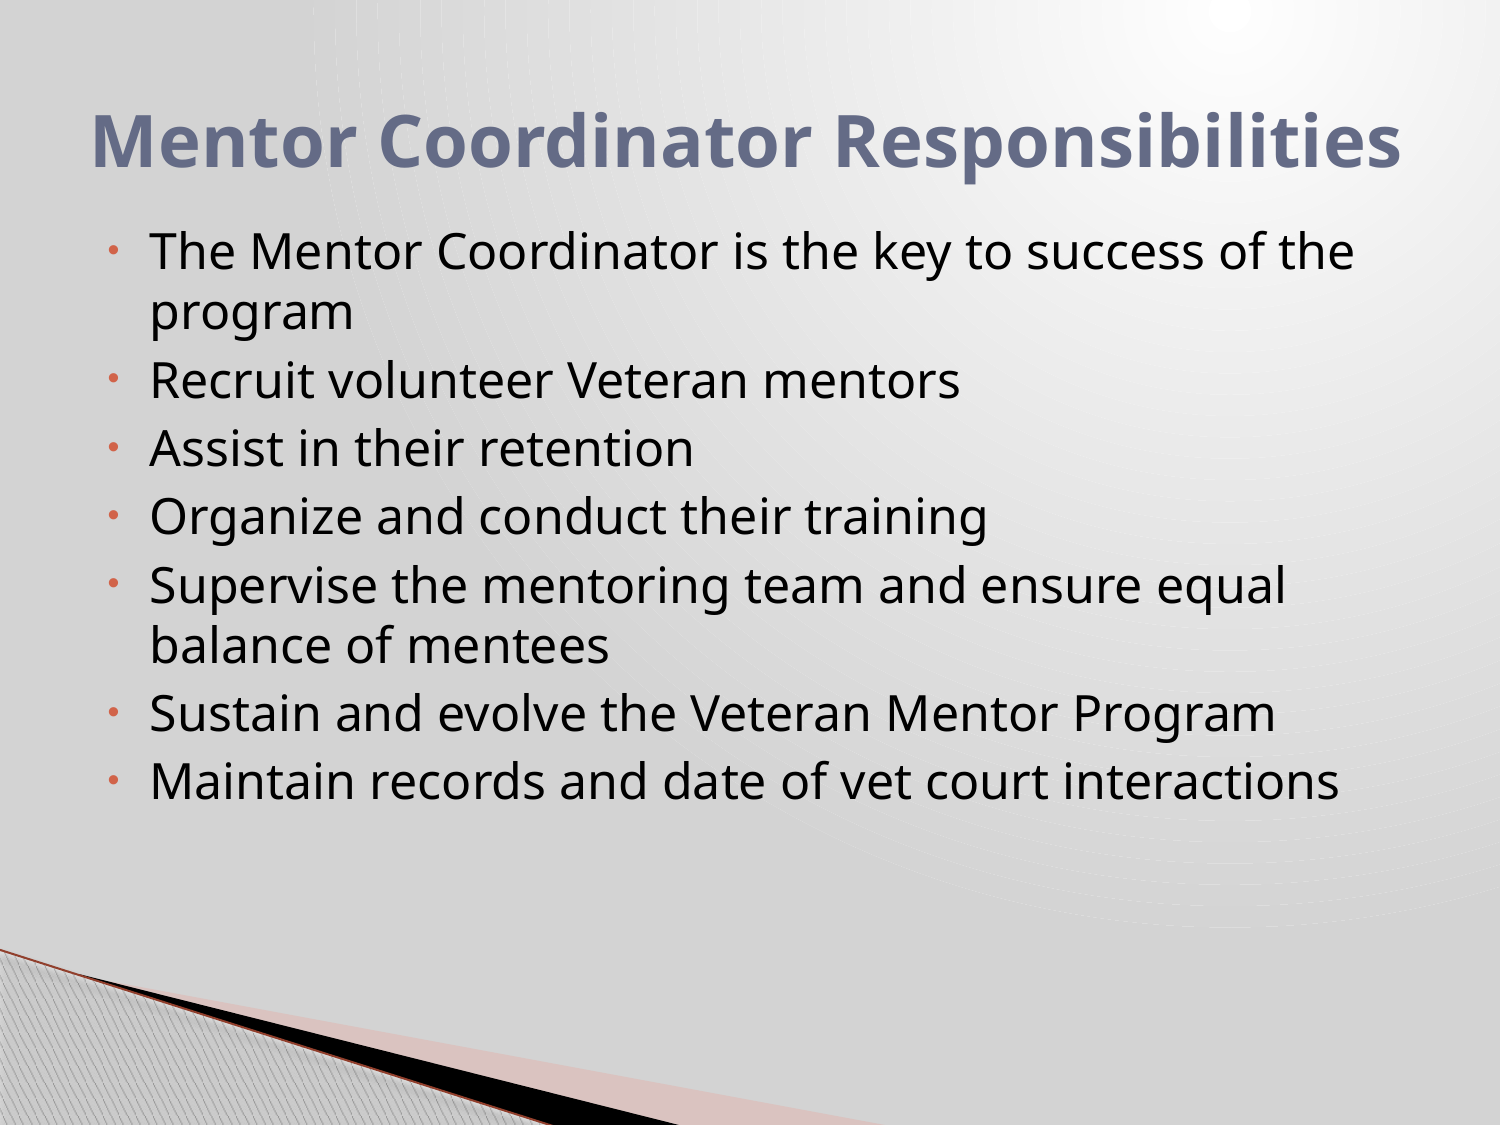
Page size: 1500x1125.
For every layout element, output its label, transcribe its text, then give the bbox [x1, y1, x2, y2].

list The Mentor Coordinator is the key to success of the program Recruit volunteer Veteran mentors Assist in their retention Organize and conduct their training Supervise the mentoring team and ensure equal balance of mentees Sustain and evolve the Veteran Mentor Program Maintain records and date of vet court interactions [75, 233, 1425, 1025]
title Mentor Coordinator Responsibilities [75, 45, 1425, 233]
